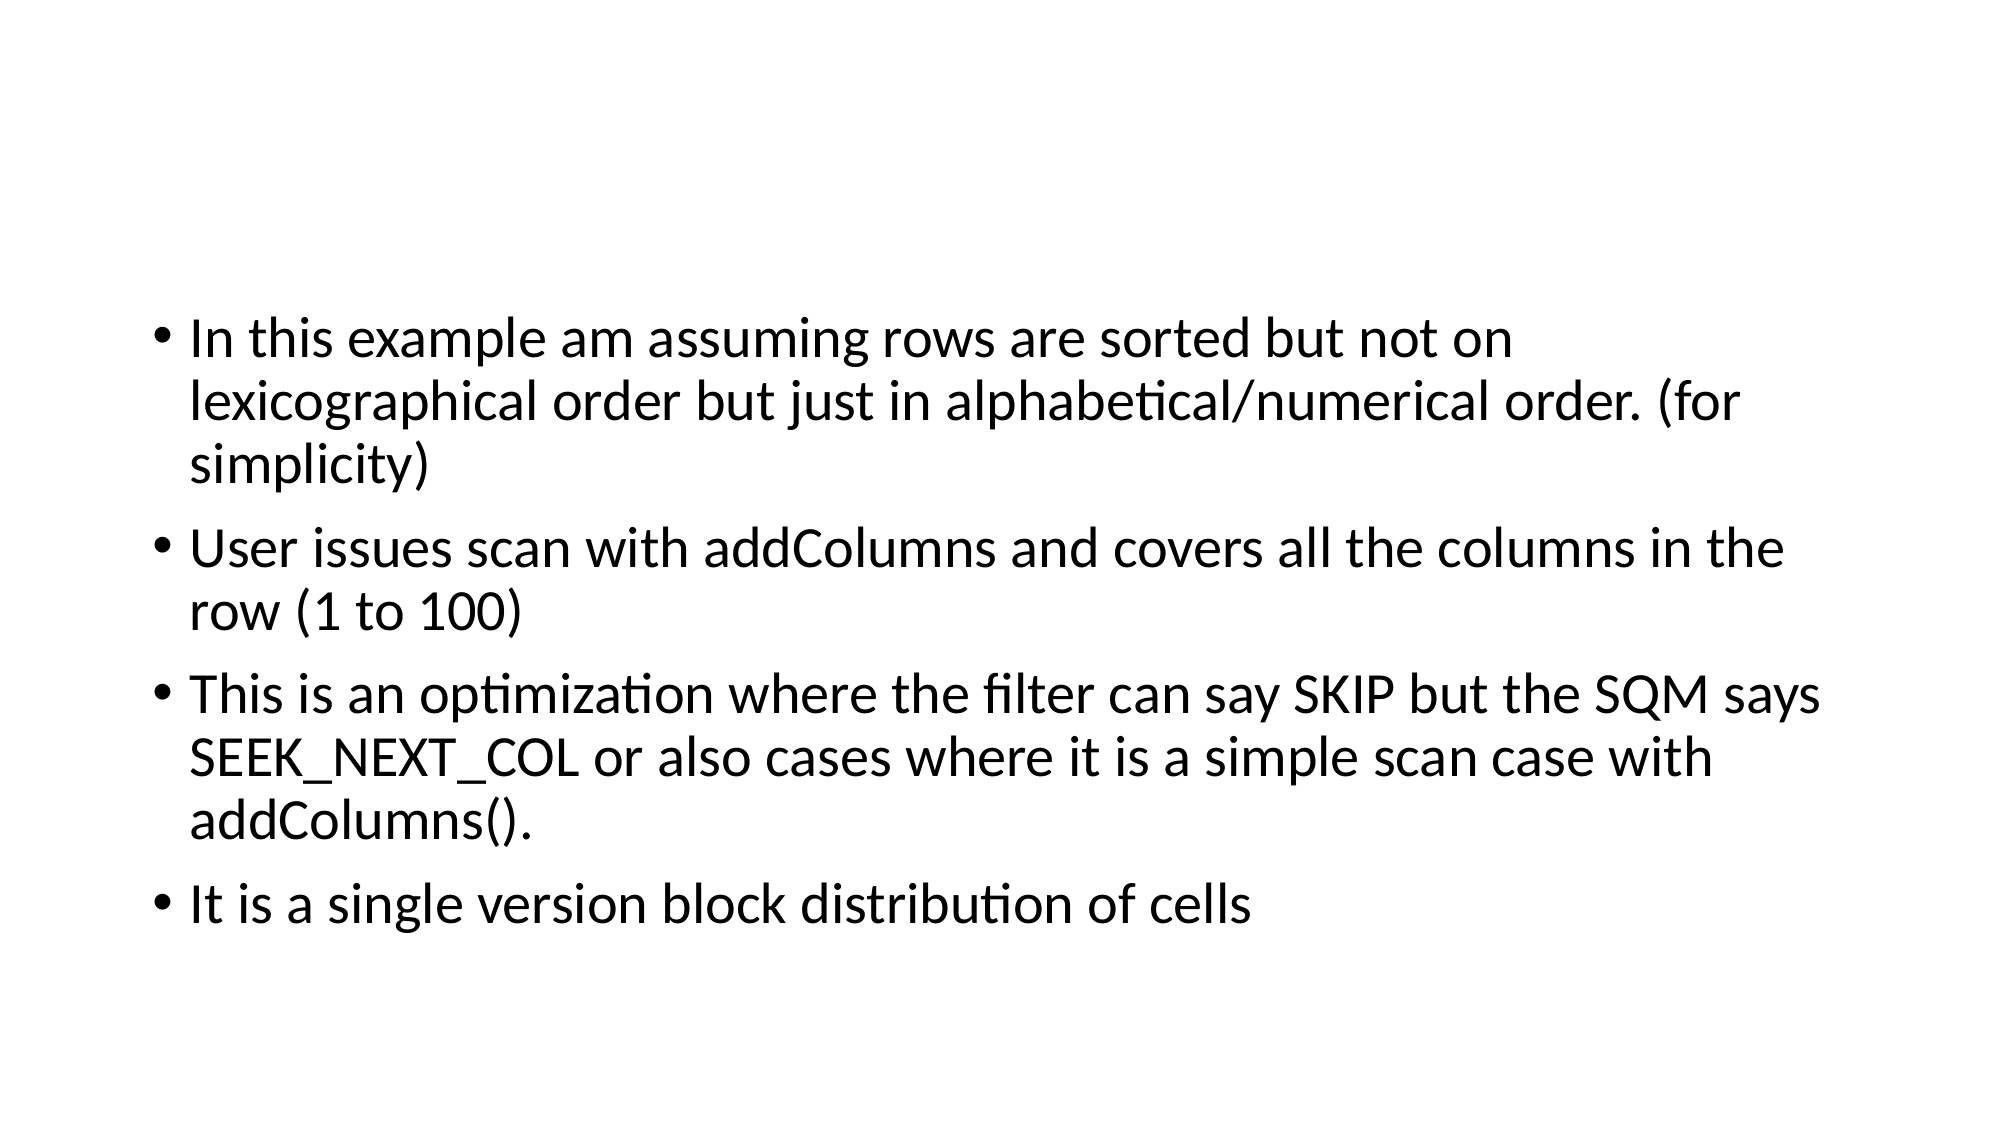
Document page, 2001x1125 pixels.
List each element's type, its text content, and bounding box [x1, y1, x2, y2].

list In this example am assuming rows are sorted but not on lexicographical order but just in alphabetical/numerical order. (for simplicity) User issues scan with addColumns and covers all the columns in the row (1 to 100) This is an optimization where the filter can say SKIP but the SQM says SEEK_NEXT_COL or also cases where it is a simple scan case with addColumns(). It is a single version block distribution of cells [137, 299, 1863, 1014]
